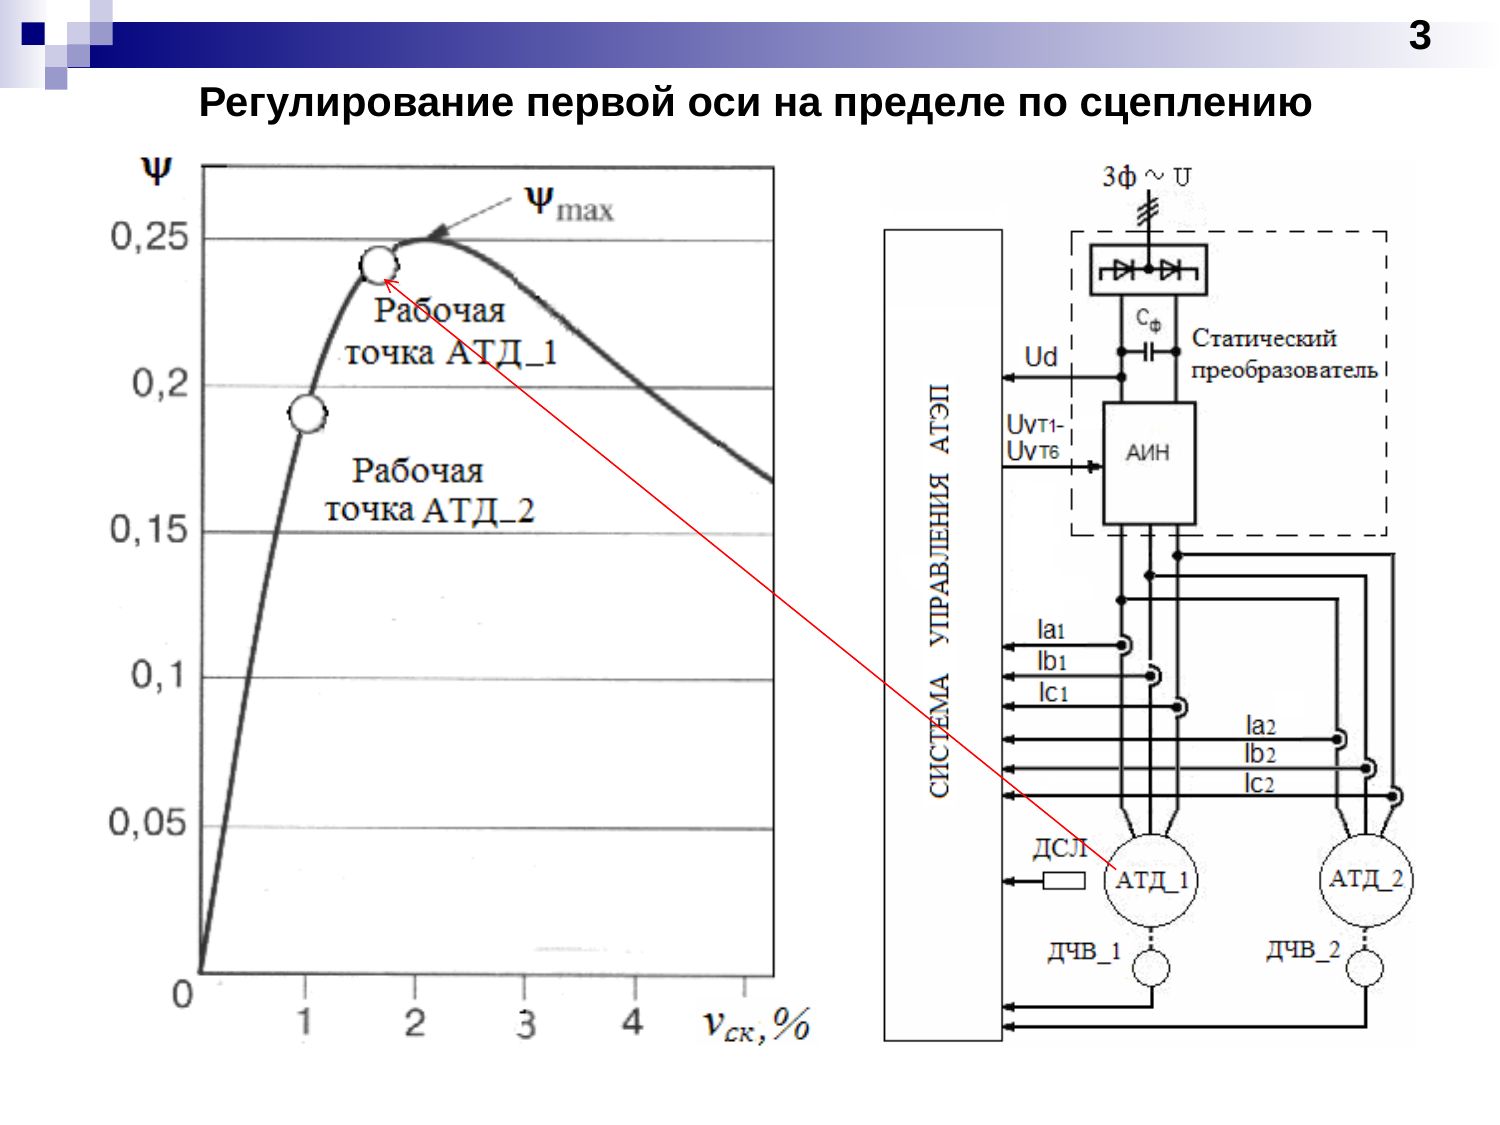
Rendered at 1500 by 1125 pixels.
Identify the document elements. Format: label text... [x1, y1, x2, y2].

picture [879, 160, 1424, 1047]
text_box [383, 278, 1117, 870]
text_box 3 [1340, 0, 1500, 65]
picture [99, 148, 822, 1058]
text_box Регулирование первой оси на пределе по сцеплению [182, 67, 1341, 133]
